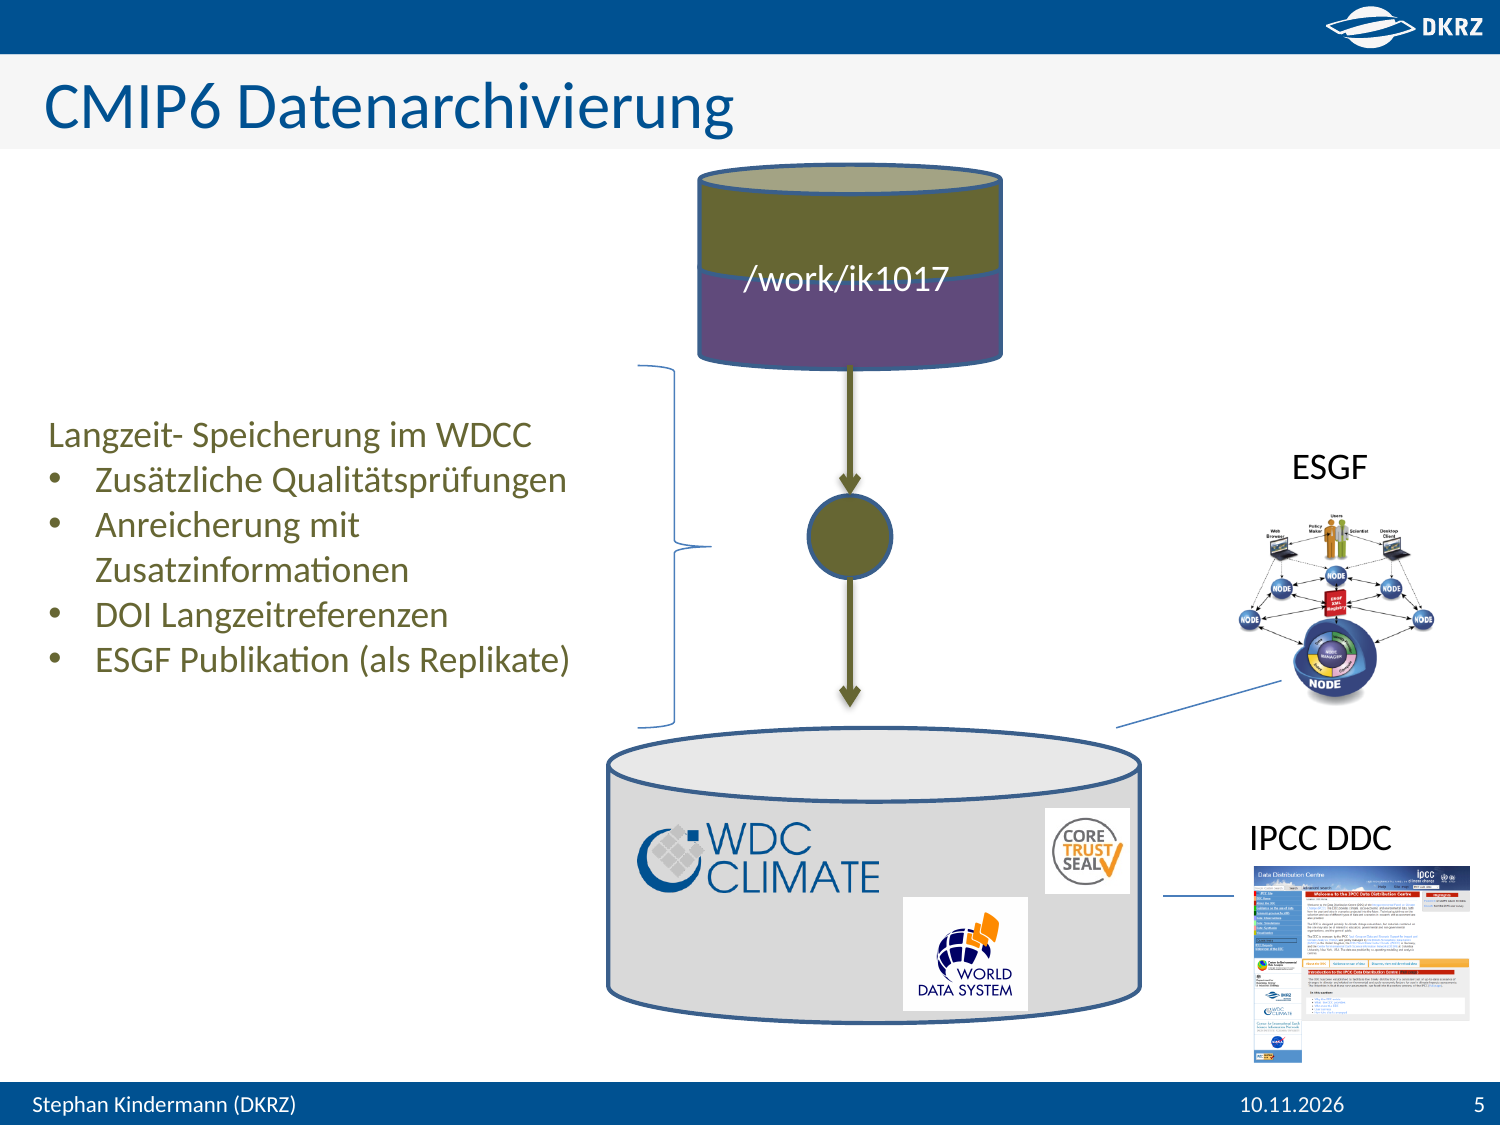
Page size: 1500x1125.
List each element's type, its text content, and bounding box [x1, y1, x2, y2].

text_box /work/ik1017 [728, 246, 977, 307]
text_box [697, 270, 1003, 372]
text_box [637, 364, 676, 402]
picture [1233, 510, 1437, 708]
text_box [1115, 680, 1282, 729]
text_box ESGF [1277, 434, 1447, 495]
text_box [606, 725, 1142, 1026]
title CMIP6 Datenarchivierung [0, 54, 1500, 149]
text_box [637, 688, 676, 729]
picture [1045, 808, 1130, 894]
text_box IPCC DDC [1234, 805, 1500, 866]
picture [637, 822, 879, 894]
text_box [806, 493, 894, 580]
picture [1253, 865, 1470, 1074]
text_box [695, 545, 712, 549]
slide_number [1187, 1082, 1360, 1125]
picture [903, 897, 1028, 1011]
text_box [697, 162, 1003, 279]
text_box Langzeit- Speicherung im WDCC Zusätzliche Qualitätsprüfungen Anreicherung mit Zusatzinformationen DOI Langzeitreferenzen ESGF Publikation (als Replikate) [33, 402, 695, 688]
slide_number 5 [1376, 1082, 1500, 1125]
